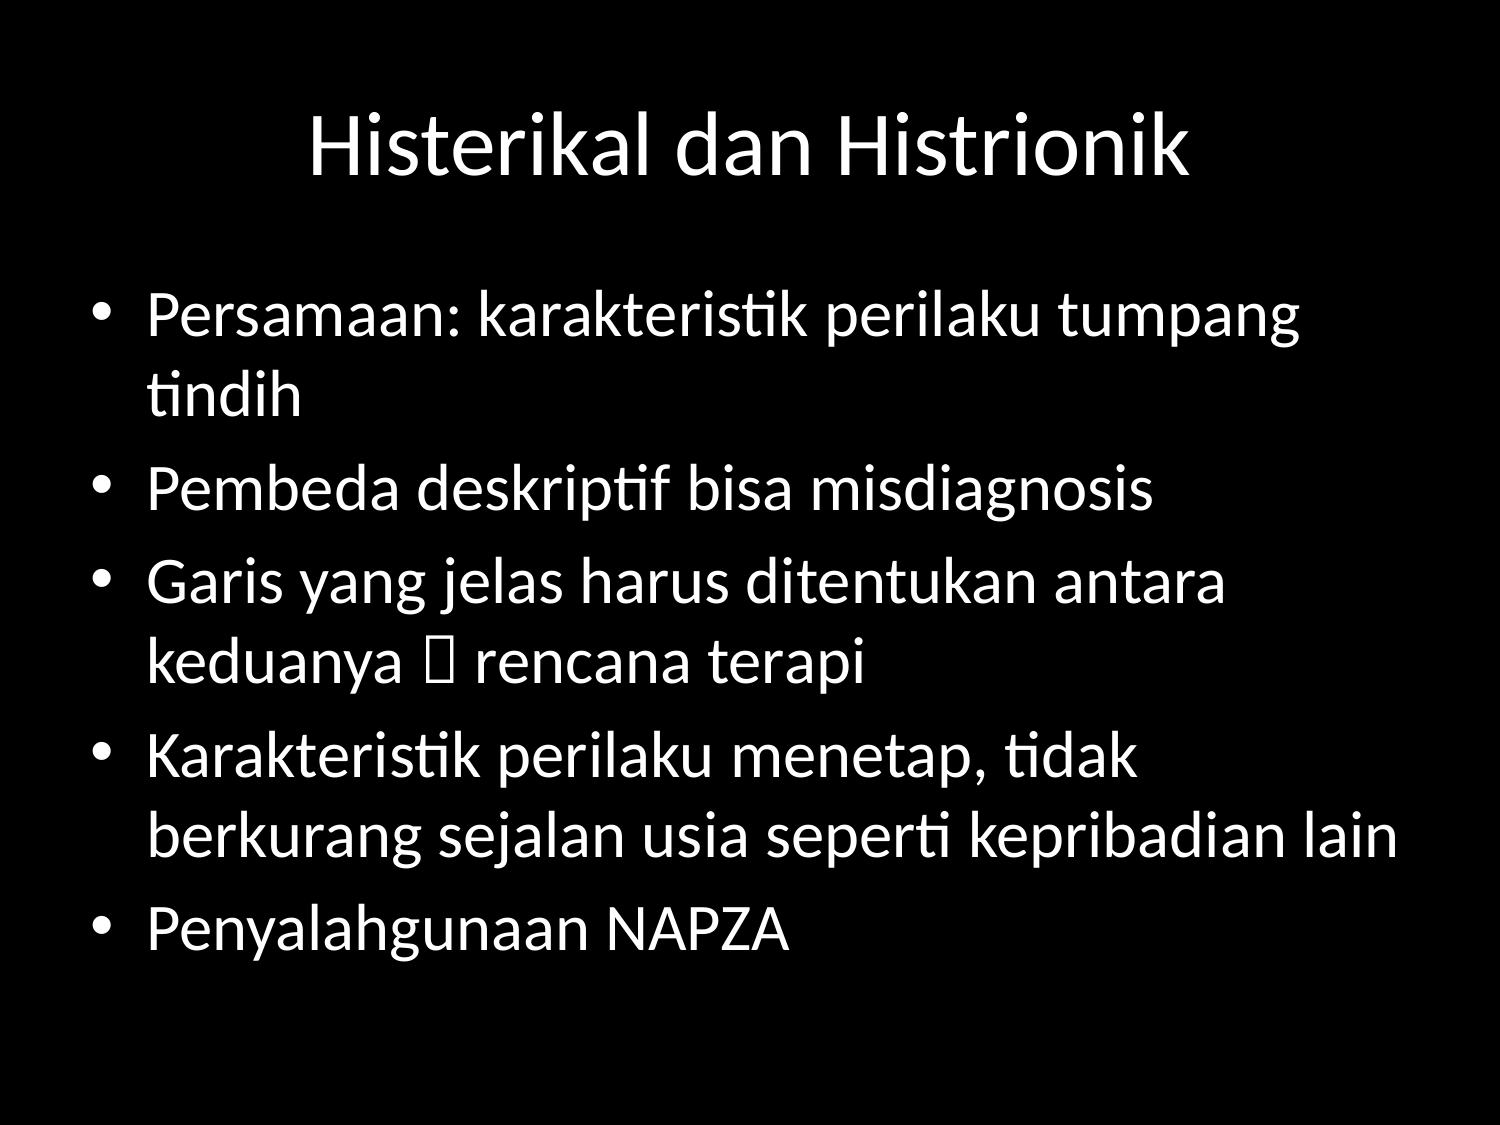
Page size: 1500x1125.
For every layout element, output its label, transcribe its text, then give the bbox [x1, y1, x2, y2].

list Persamaan: karakteristik perilaku tumpang tindih Pembeda deskriptif bisa misdiagnosis Garis yang jelas harus ditentukan antara keduanya  rencana terapi Karakteristik perilaku menetap, tidak berkurang sejalan usia seperti kepribadian lain Penyalahgunaan NAPZA [75, 262, 1425, 1005]
title Histerikal dan Histrionik [75, 45, 1425, 233]
